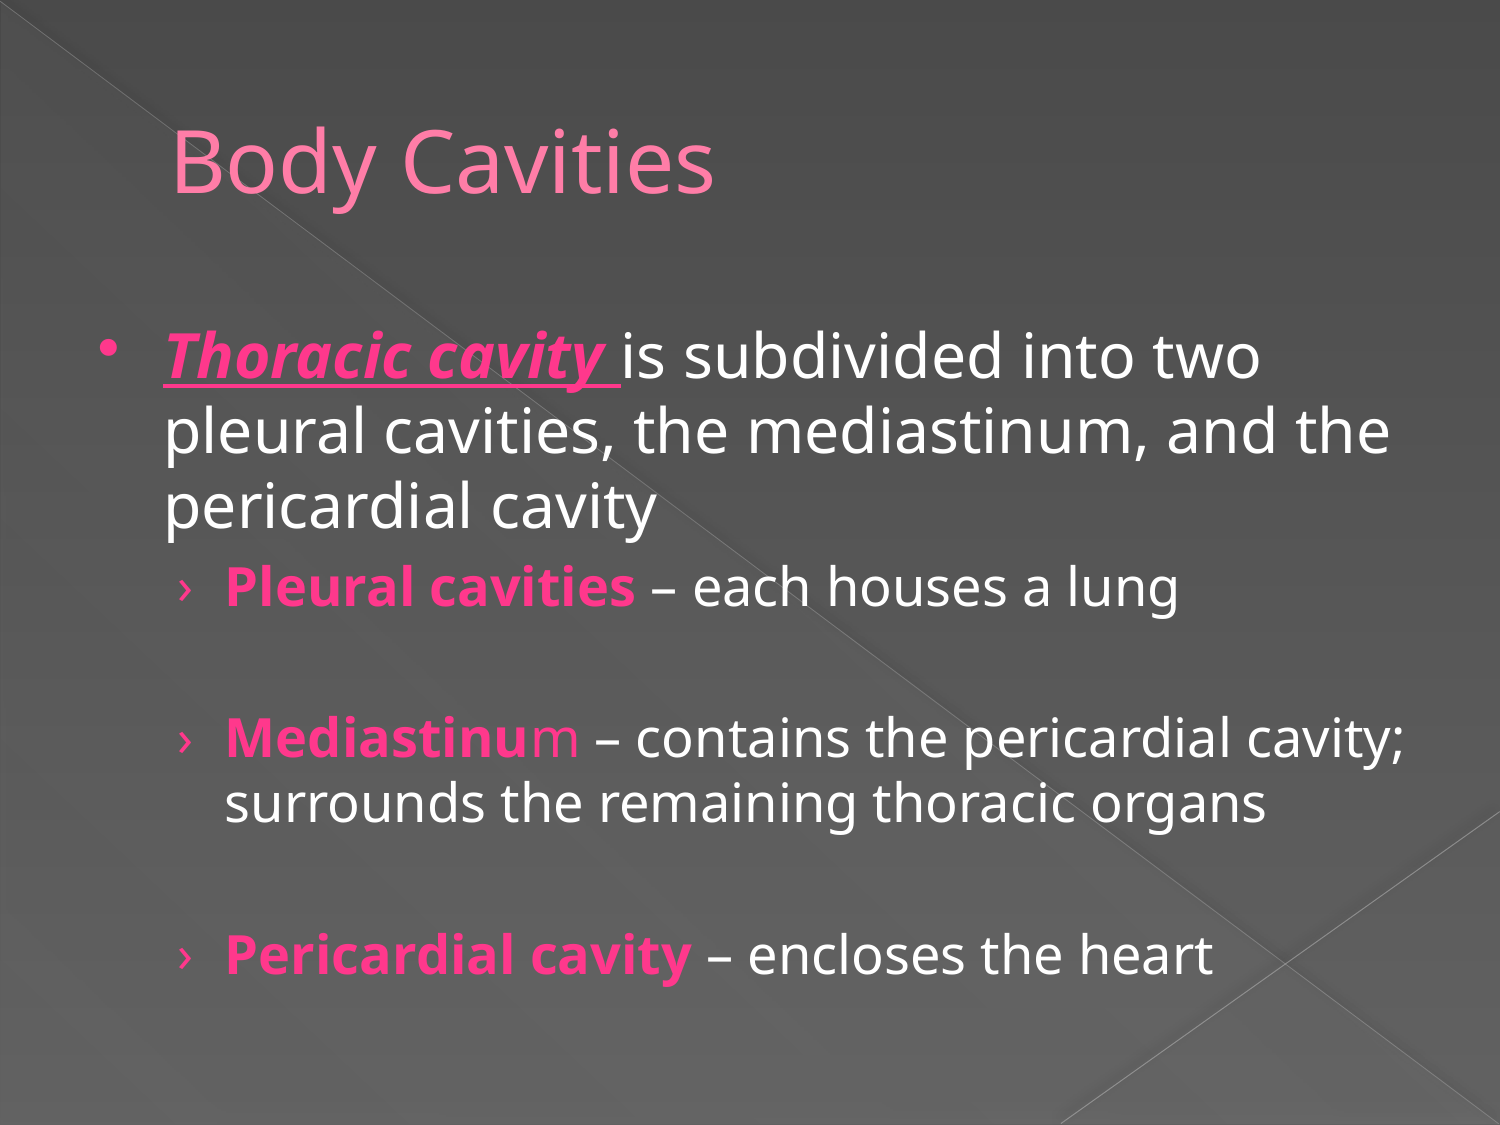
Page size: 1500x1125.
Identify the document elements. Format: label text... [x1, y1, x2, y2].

list Thoracic cavity is subdivided into two pleural cavities, the mediastinum, and the pericardial cavity Pleural cavities – each houses a lung Mediastinum – contains the pericardial cavity; surrounds the remaining thoracic organs Pericardial cavity – encloses the heart [75, 308, 1425, 1059]
title Body Cavities [75, 43, 1425, 274]
